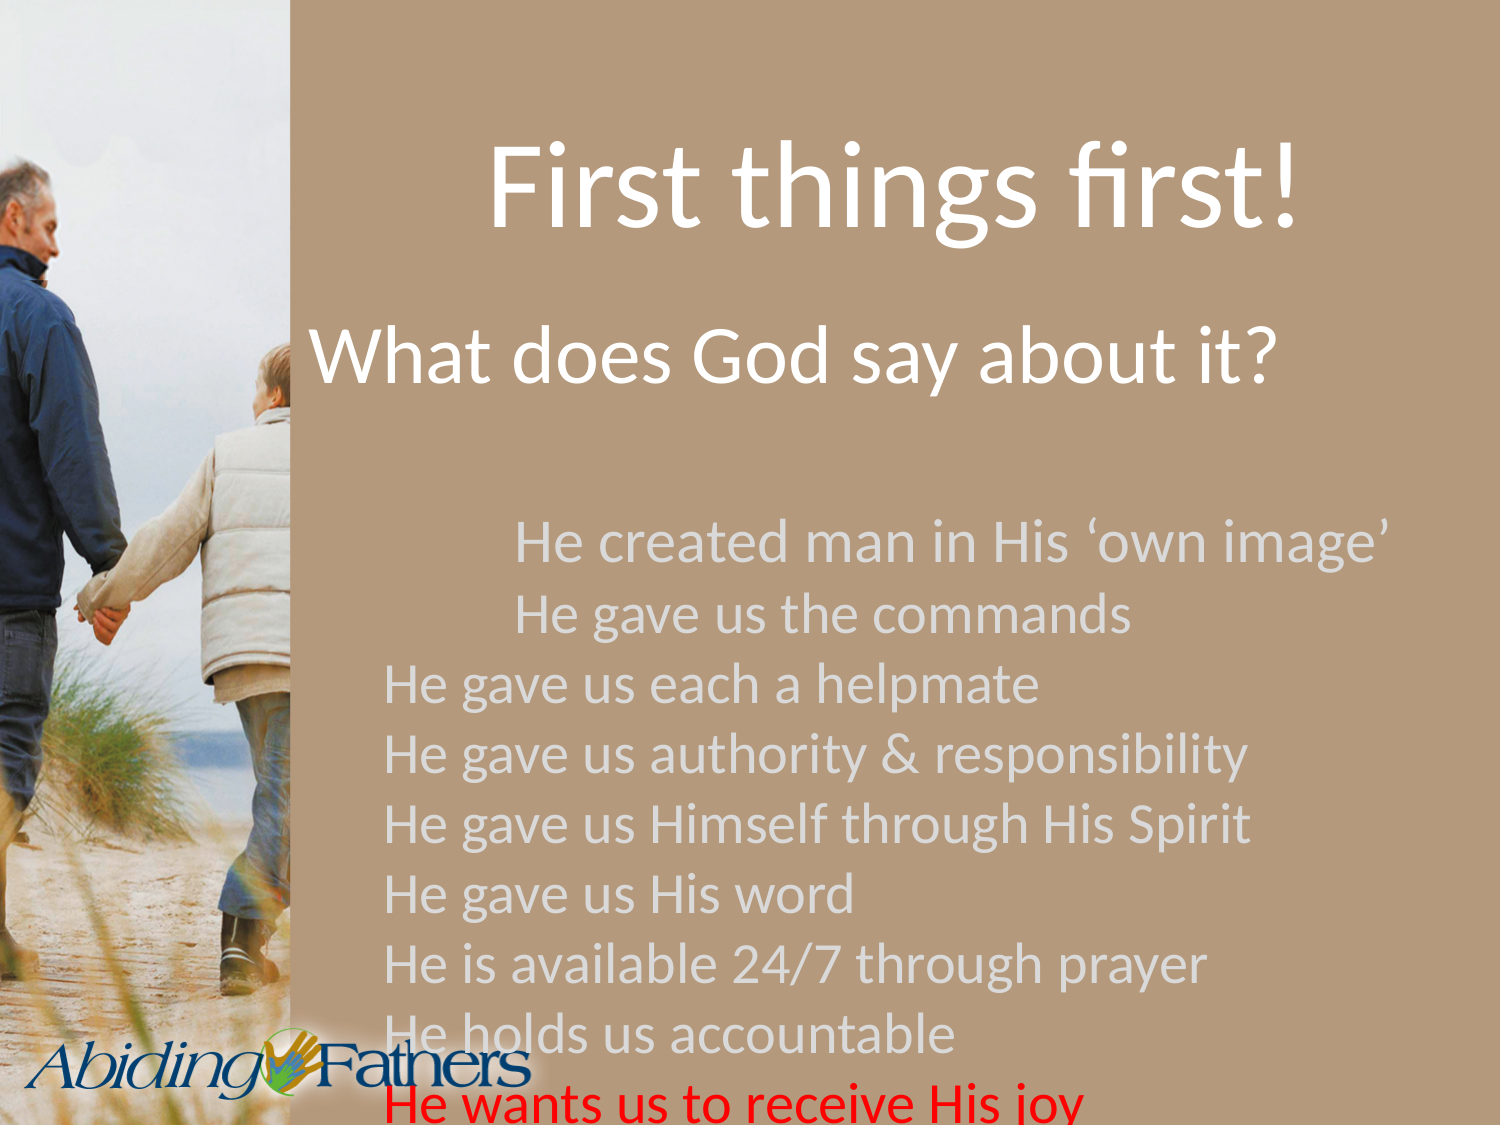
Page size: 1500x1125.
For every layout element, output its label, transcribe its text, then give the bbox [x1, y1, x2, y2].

title First things first! [292, 73, 1500, 282]
picture [0, 0, 1500, 1125]
list What does God say about it? He created man in His ‘own image’ He gave us the commands He gave us each a helpmate He gave us authority & responsibility He gave us Himself through His Spirit He gave us His word He is available 24/7 through prayer He holds us accountable He wants us to receive His joy [292, 292, 1500, 1020]
